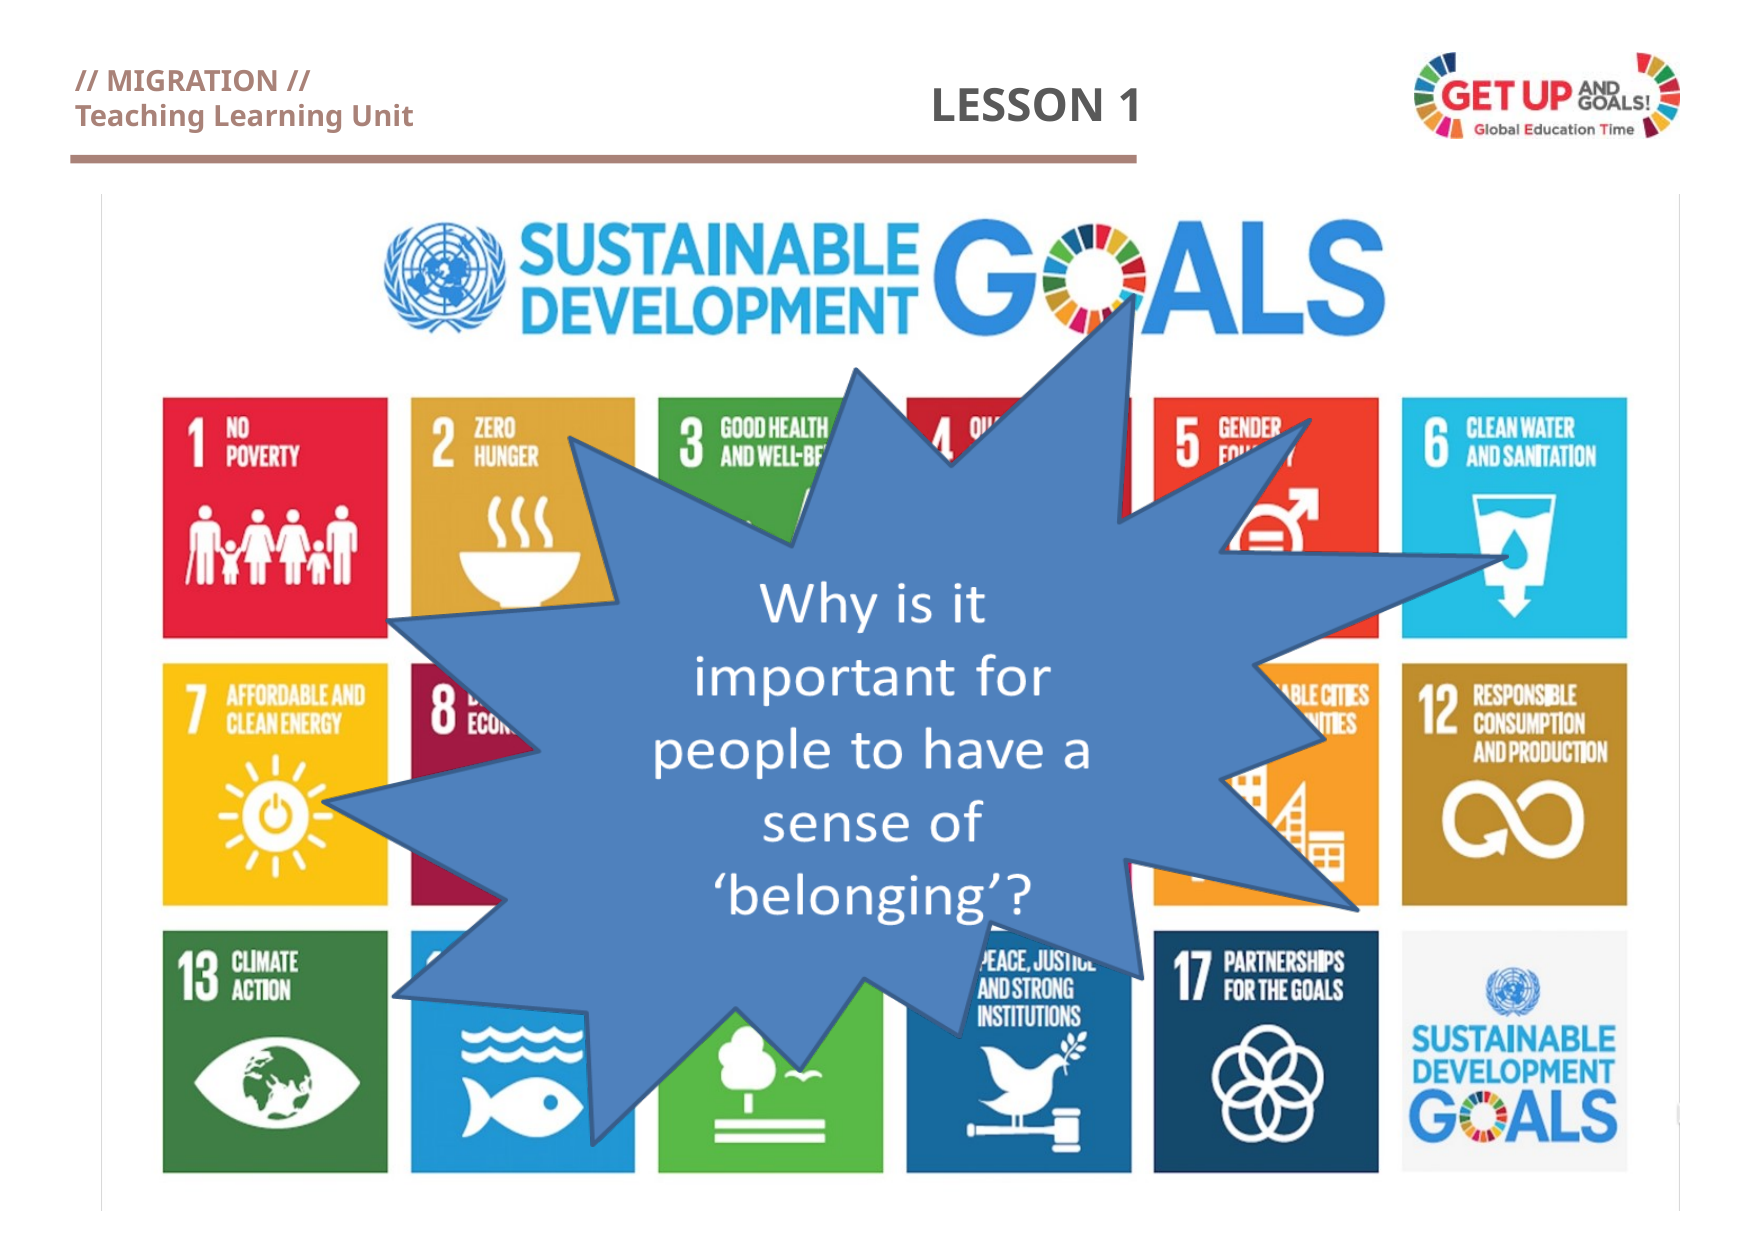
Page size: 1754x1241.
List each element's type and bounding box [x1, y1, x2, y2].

text_box [59, 47, 1680, 164]
picture [100, 194, 1680, 1211]
